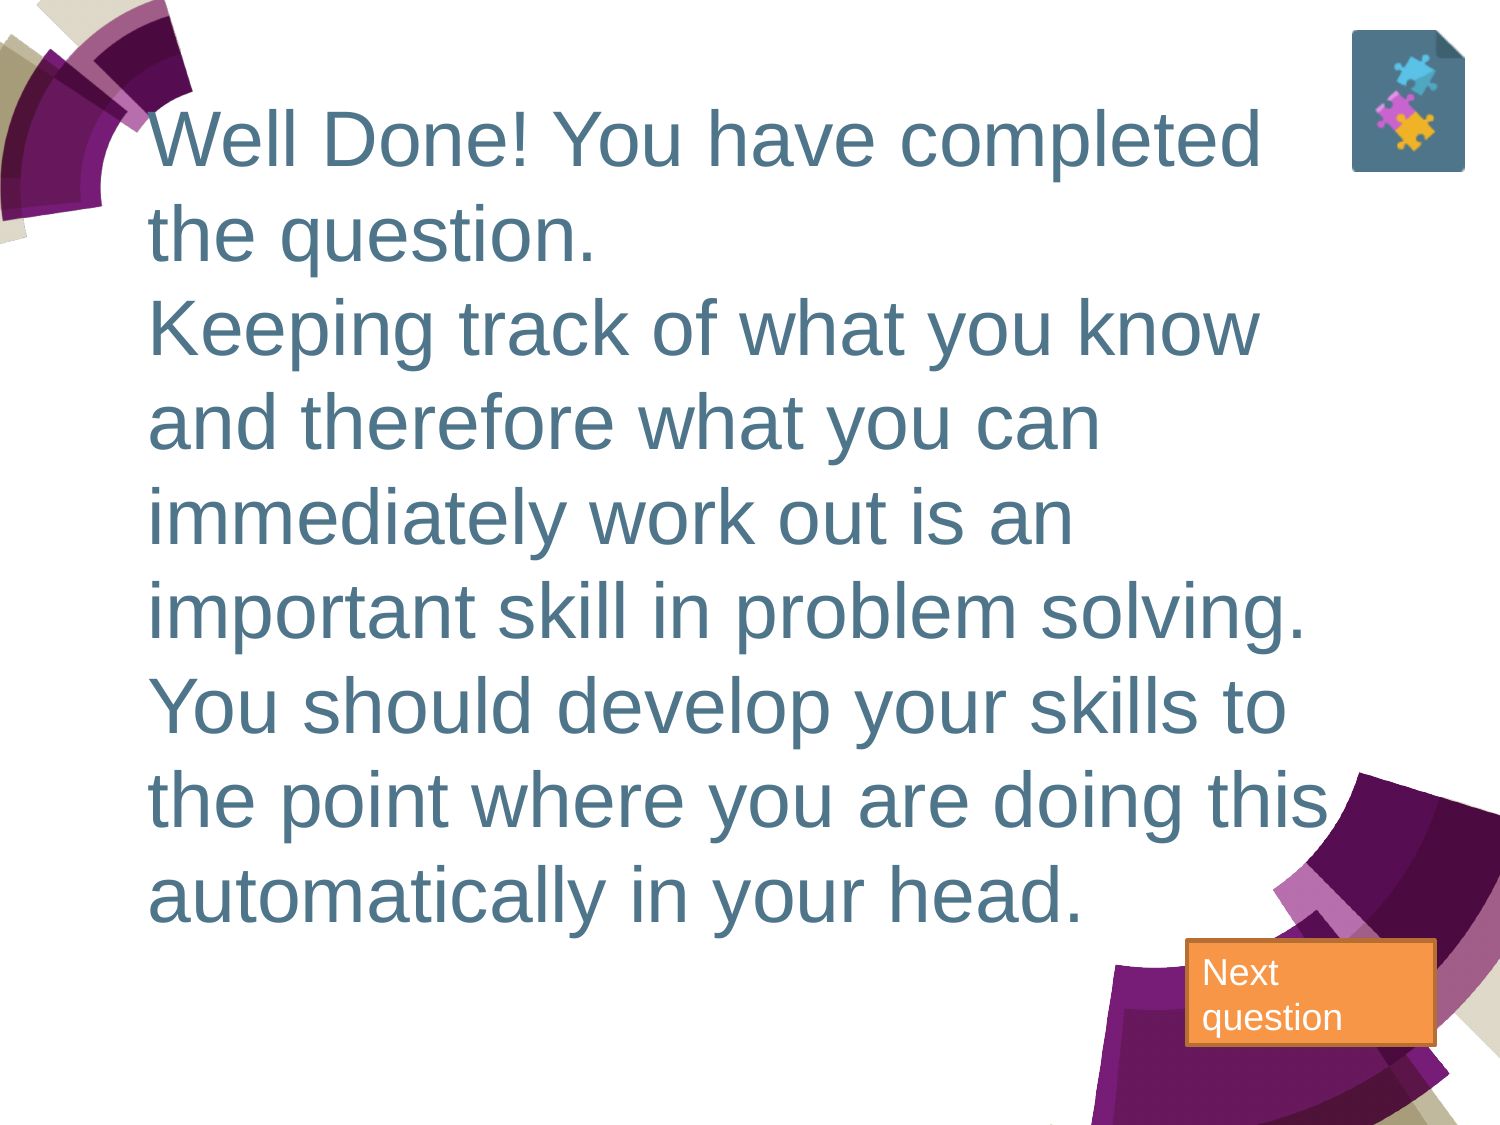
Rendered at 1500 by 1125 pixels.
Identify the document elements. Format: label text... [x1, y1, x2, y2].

picture [0, 0, 219, 256]
picture [1352, 30, 1466, 172]
picture [1009, 716, 1500, 1125]
title Well Done! You have completed the question. Keeping track of what you know and therefore what you can immediately work out is an important skill in problem solving. You should develop your skills to the point where you are doing this automatically in your head. [132, 73, 1388, 953]
text_box Next question [1185, 938, 1437, 1047]
